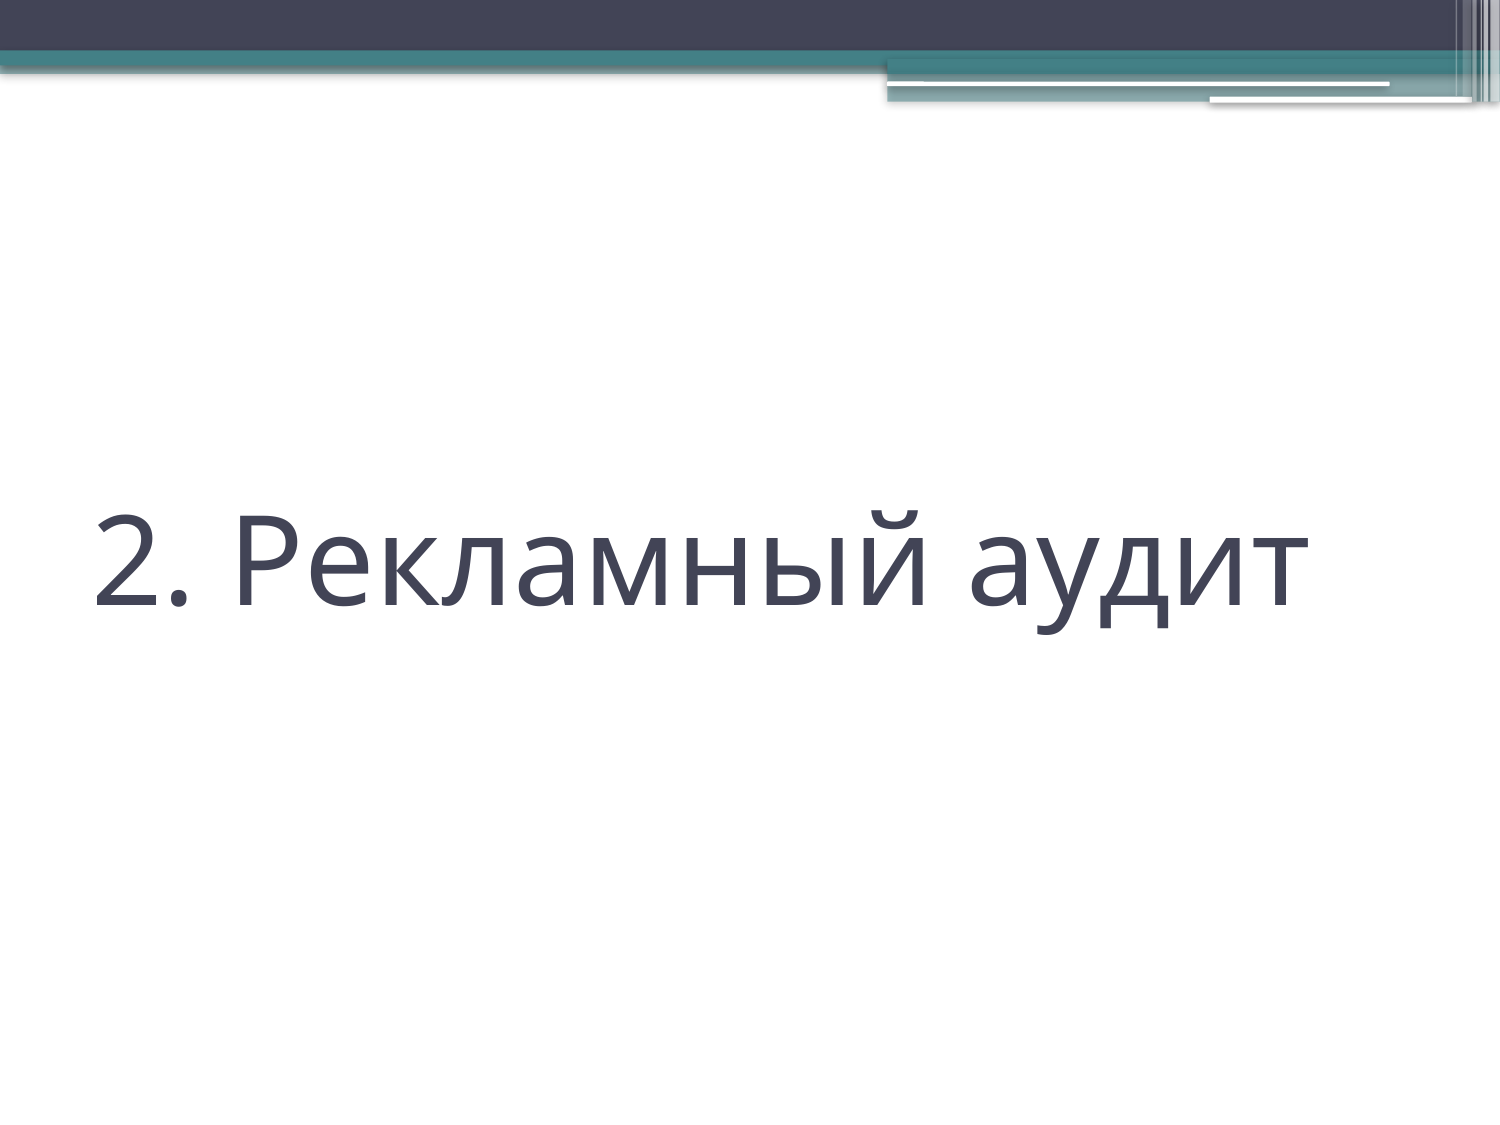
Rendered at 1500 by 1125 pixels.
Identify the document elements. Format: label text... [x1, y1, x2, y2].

title 2. Рекламный аудит [76, 385, 1427, 727]
